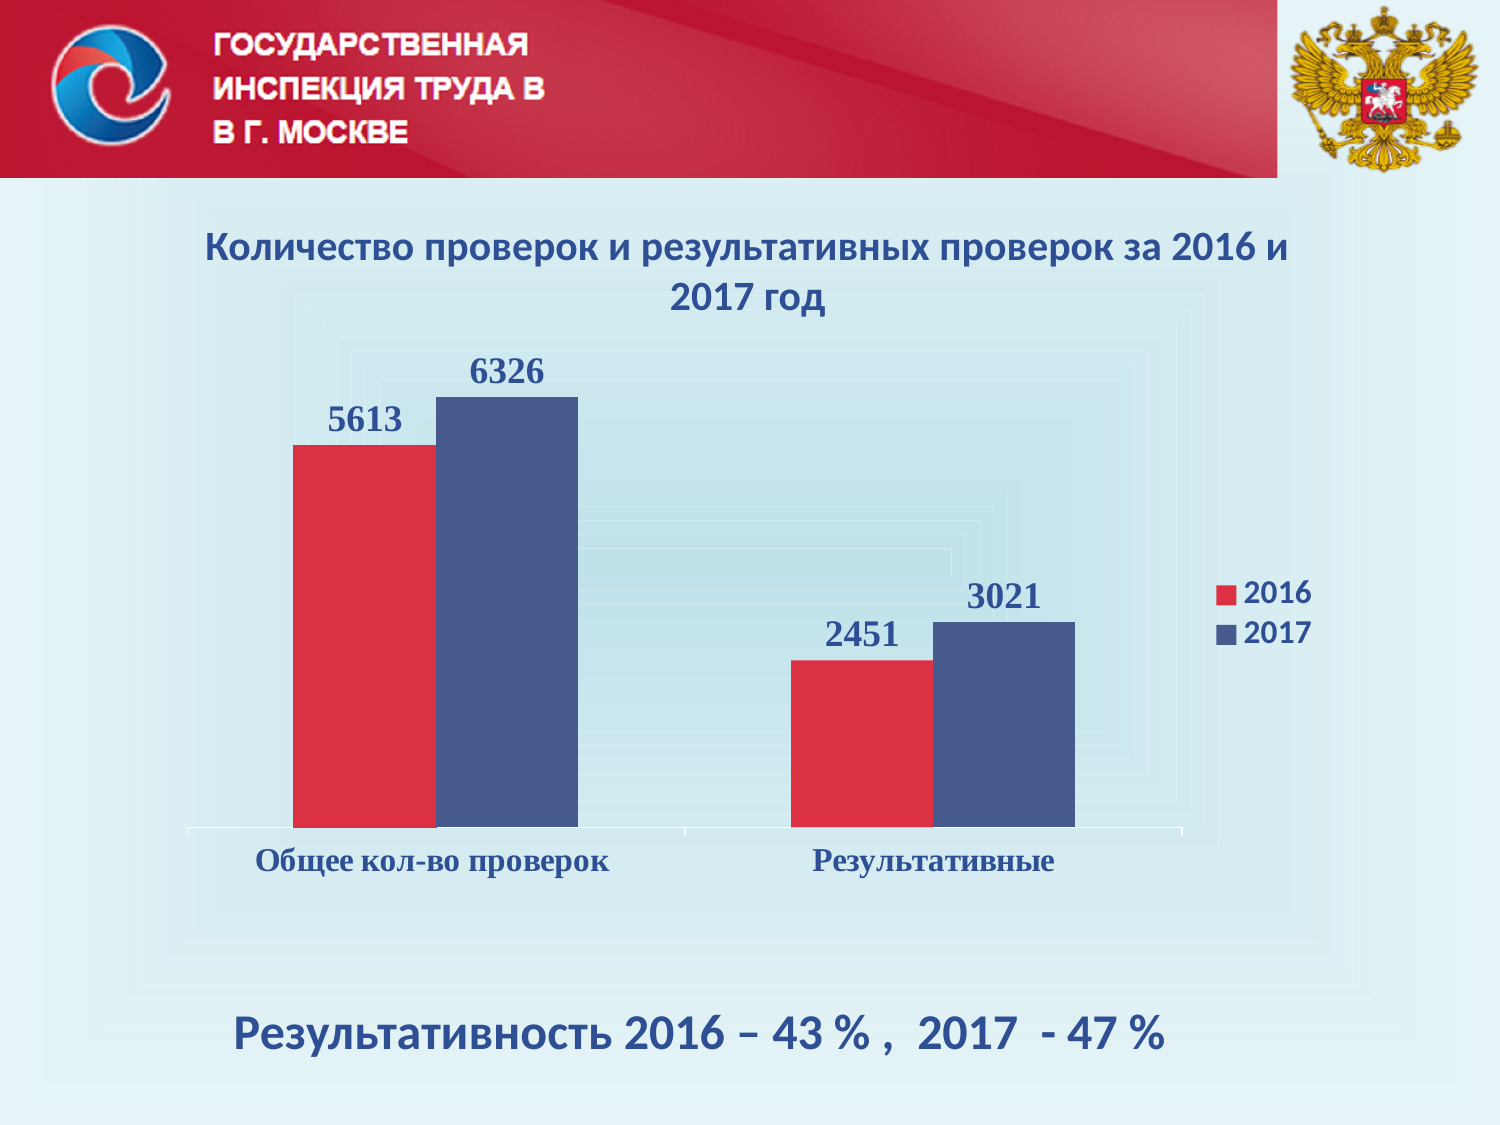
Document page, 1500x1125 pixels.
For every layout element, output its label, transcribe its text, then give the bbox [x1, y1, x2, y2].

text_box Результативность 2016 – 43 % , 2017 - 47 % [23, 902, 1500, 1068]
chart [163, 339, 1337, 891]
subtitle Количество проверок и результативных проверок за 2016 и 2017 год [175, 210, 1320, 336]
picture [0, 0, 1500, 188]
